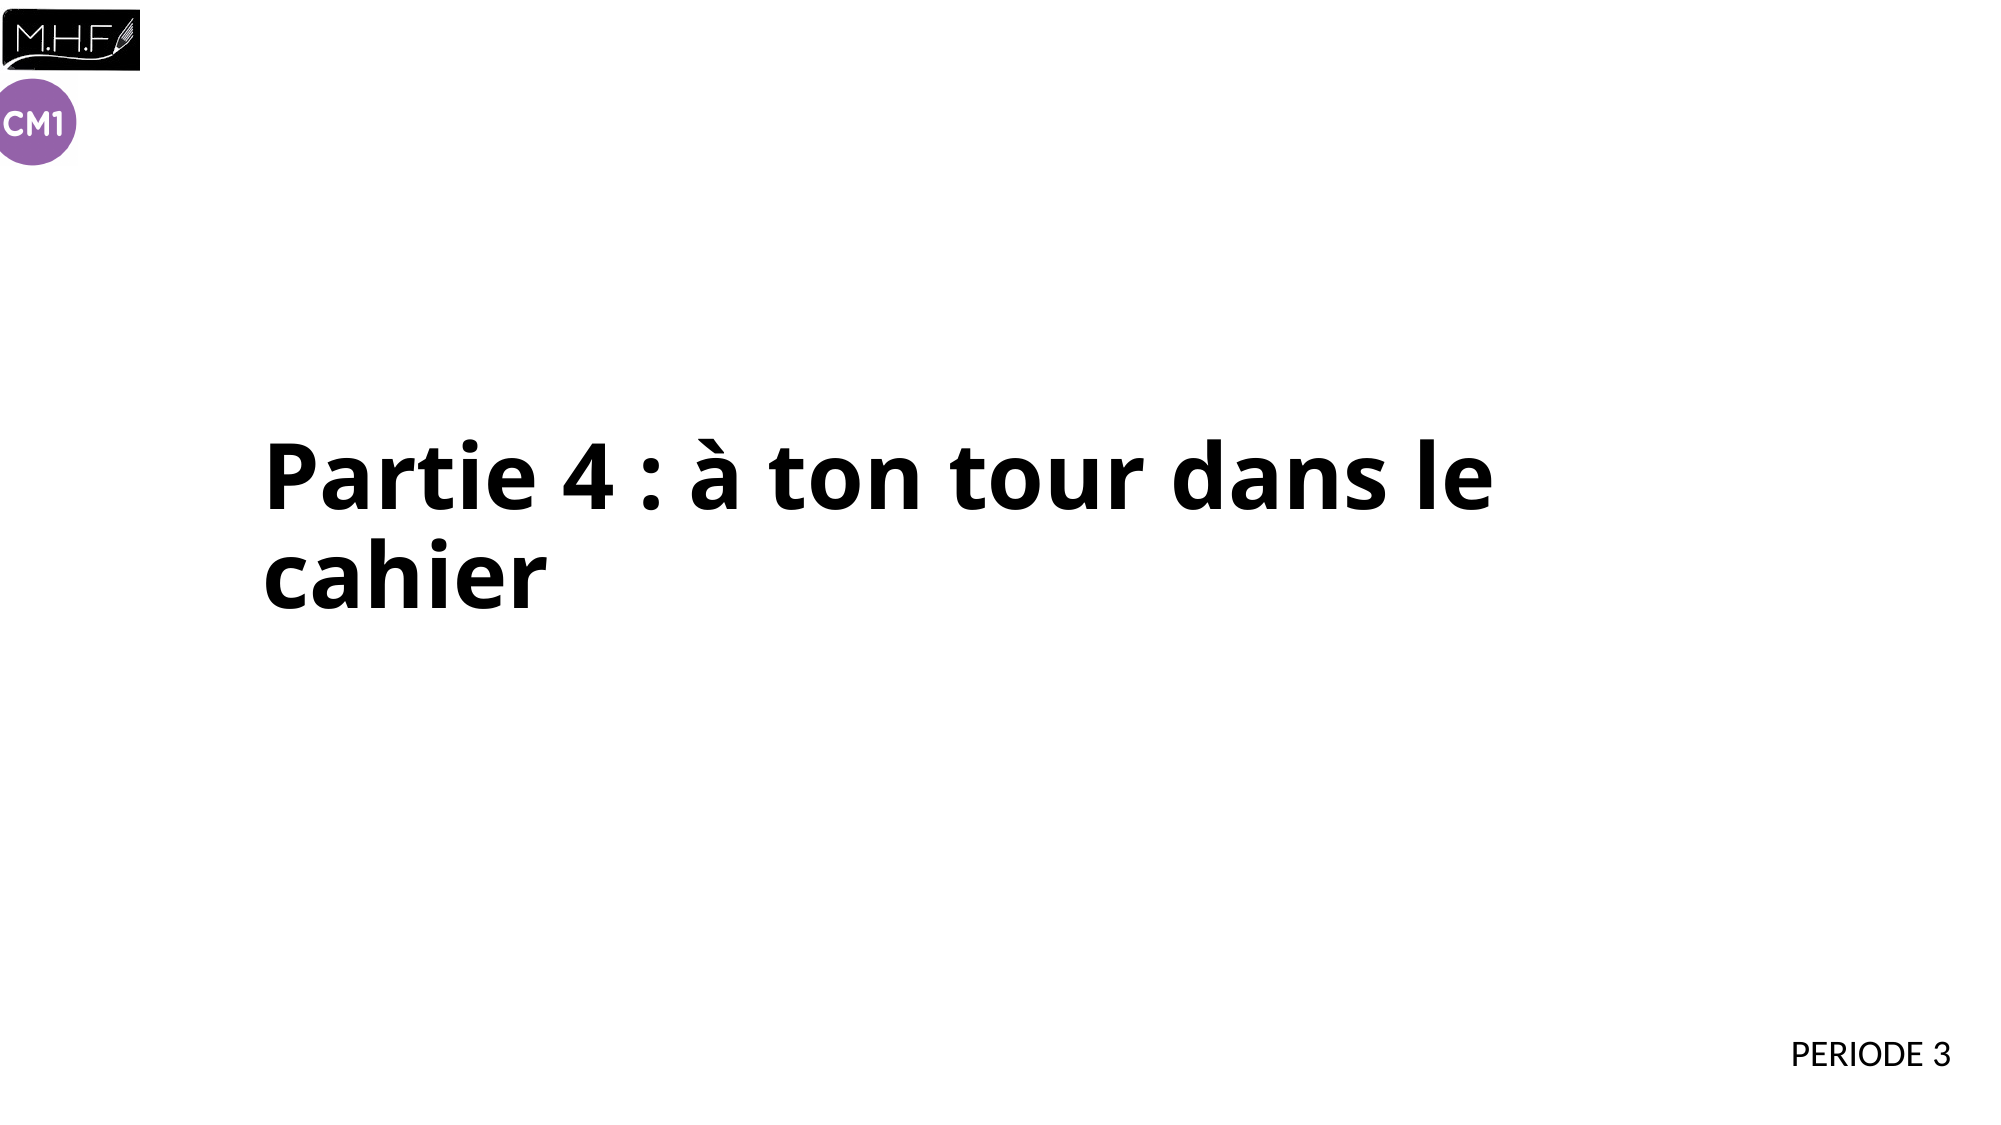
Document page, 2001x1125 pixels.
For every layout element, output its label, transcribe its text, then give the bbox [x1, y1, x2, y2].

text_box Partie 4 : à ton tour dans le cahier [247, 394, 1522, 665]
picture [0, 7, 140, 166]
text_box PERIODE 3 [1362, 1021, 1967, 1082]
